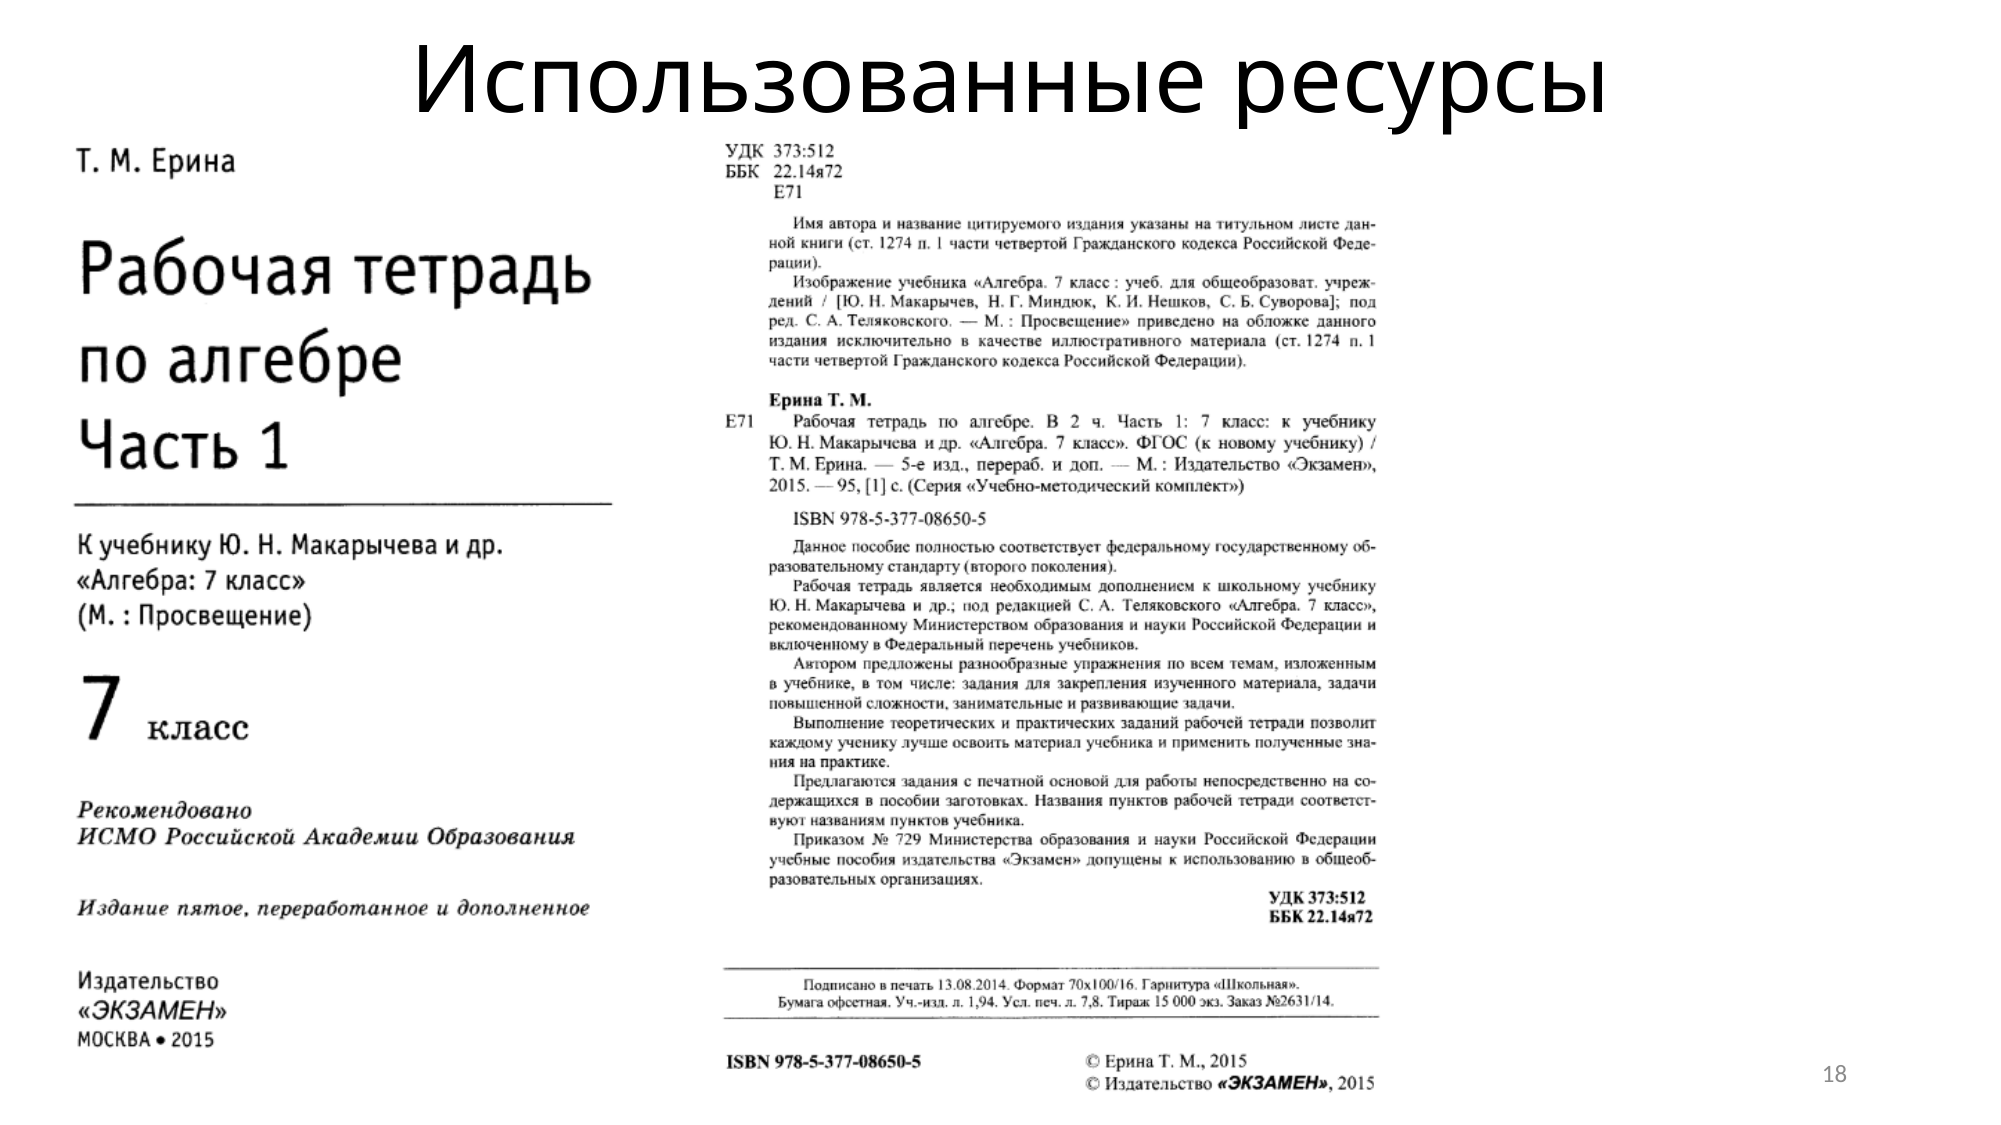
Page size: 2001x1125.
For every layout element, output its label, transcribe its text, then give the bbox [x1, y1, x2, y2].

title Использованные ресурсы [260, 22, 1761, 141]
picture [53, 129, 630, 1054]
picture [716, 129, 1392, 1105]
slide_number 18 [1412, 1042, 1863, 1103]
